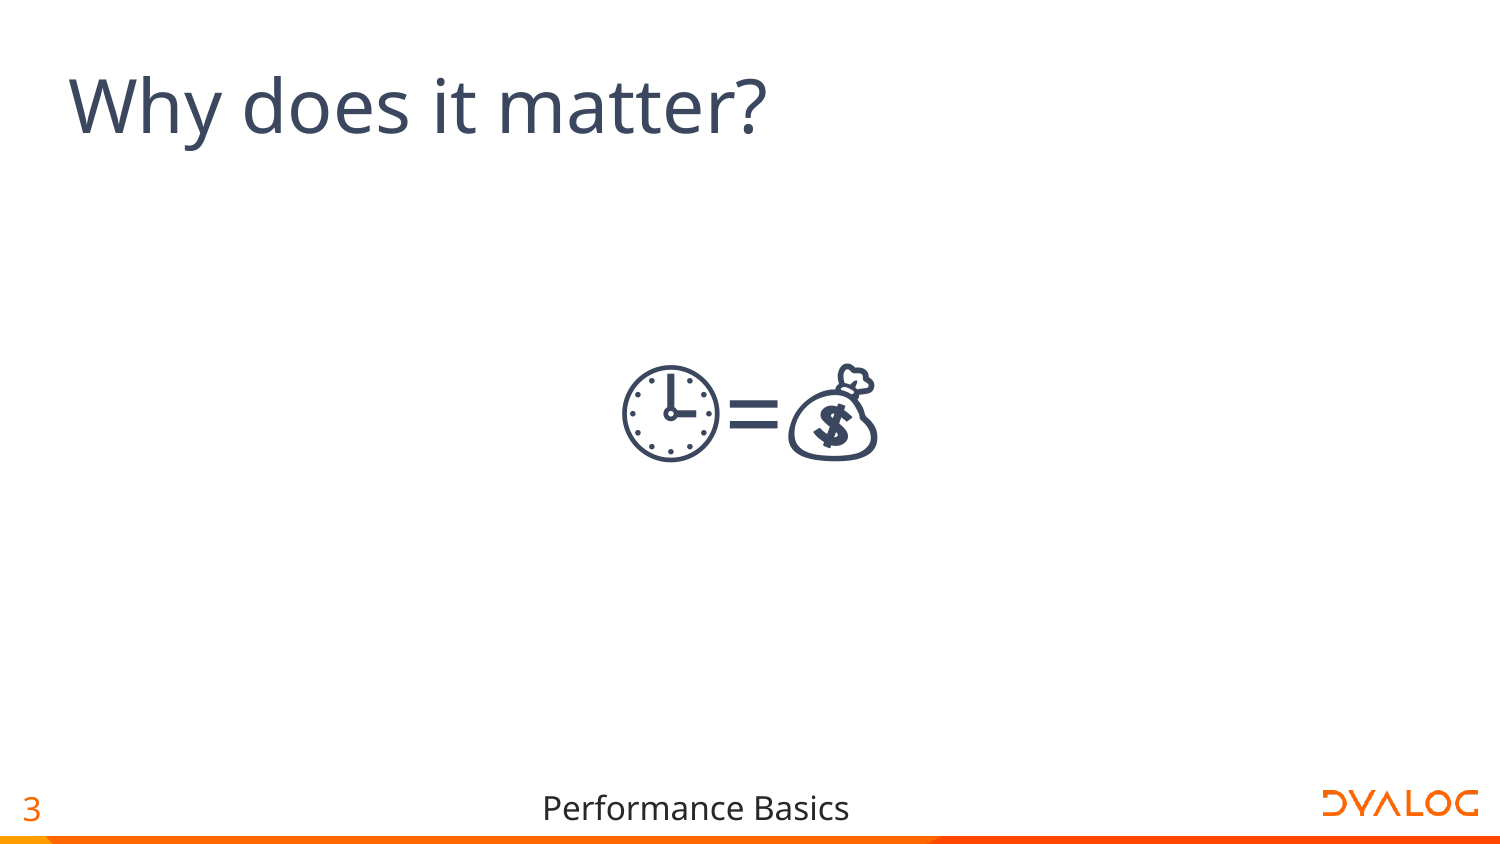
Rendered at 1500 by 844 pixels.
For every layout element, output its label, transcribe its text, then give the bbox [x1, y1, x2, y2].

picture [1323, 790, 1478, 816]
picture [0, 836, 1500, 844]
title Why does it matter? [53, 43, 1121, 157]
list 🕒=💰 [53, 339, 1450, 740]
